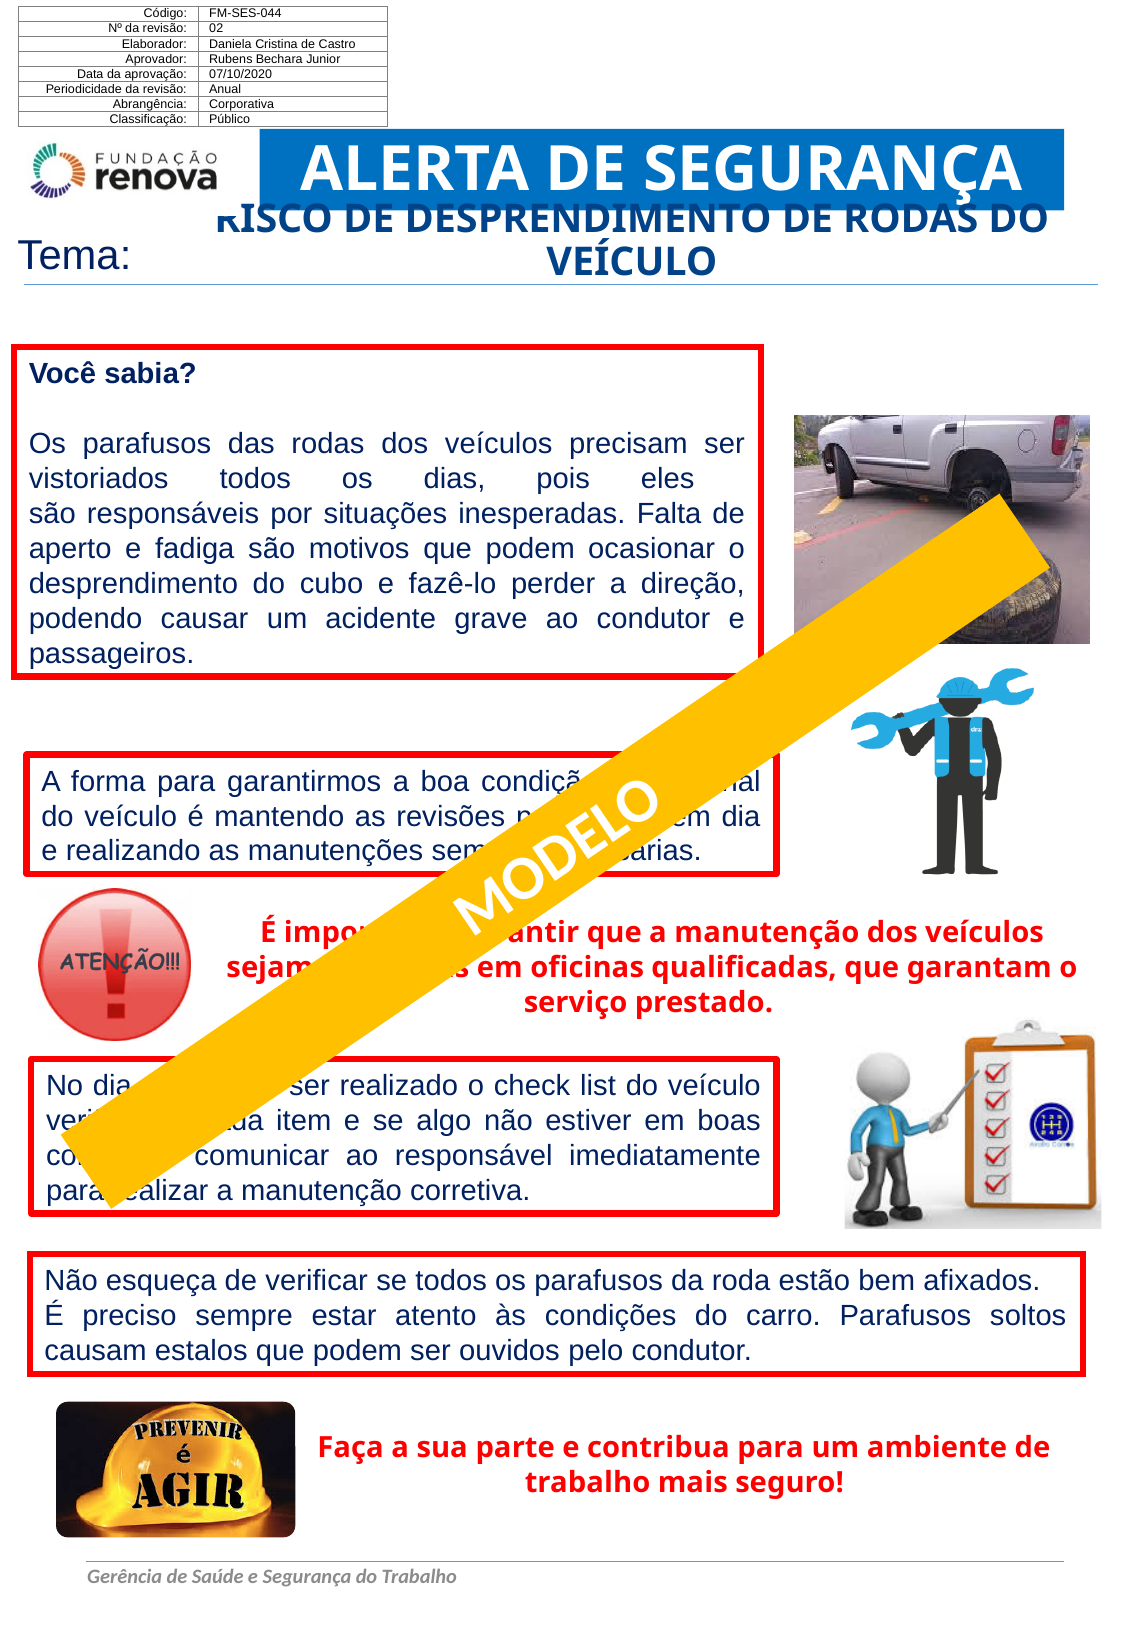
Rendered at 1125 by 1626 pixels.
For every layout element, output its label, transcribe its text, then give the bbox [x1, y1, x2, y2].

text_box Faça a sua parte e contribua para um ambiente de trabalho mais seguro! [300, 1421, 1069, 1507]
table_cell Público [199, 112, 387, 126]
table_cell Aprovador: [19, 52, 198, 66]
picture [794, 415, 1090, 644]
text_box A forma para garantirmos a boa condição operacional do veículo é mantendo as revisões periódicas em dia e realizando as manutenções sempre necessárias. [26, 754, 616, 875]
table_cell Classificação: [19, 112, 198, 126]
picture [56, 1401, 296, 1538]
text_box ALERTA DE SEGURANÇA [259, 128, 1065, 211]
text_box [762, 414, 1084, 465]
text_box Você sabia? Os parafusos das rodas dos veículos precisam ser vistoriados todos os dias, pois eles são responsáveis por situações inesperadas. Falta de aperto e fadiga são motivos que podem ocasionar o desprendimento do cubo e fazê-lo perder a direção, podendo causar um acidente grave ao condutor e passageiros. [13, 346, 762, 678]
picture [844, 1017, 1102, 1229]
table_cell 02 [199, 22, 387, 36]
table_header Código: [19, 7, 198, 21]
text_box MODELO [60, 633, 939, 1209]
text_box É importante garantir que a manutenção dos veículos sejam realizadas em oficinas qualificadas, que garantam o serviço prestado. [381, 905, 1099, 1026]
text_box No dia a dia deve ser realizado o check list do veículo verificando cada item e se algo não estiver em boas condições comunicar ao responsável imediatamente para realizar a manutenção corretiva. [31, 1058, 777, 1214]
picture [5, 132, 239, 216]
table_cell 07/10/2020 [199, 67, 387, 81]
text_box Tema: [5, 243, 138, 285]
table_cell Data da aprovação: [19, 67, 198, 81]
table_cell Rubens Bechara Junior [199, 52, 387, 66]
table_cell Periodicidade da revisão: [19, 82, 198, 96]
table_cell Elaborador: [19, 37, 198, 51]
table_cell Anual [199, 82, 387, 96]
table_cell Abrangência: [19, 97, 198, 111]
table_header FM-SES-044 [199, 7, 387, 21]
table_cell Daniela Cristina de Castro [199, 37, 387, 51]
text_box A forma para garantirmos a boa condição operacional do veículo é mantendo as revisões periódicas em dia e realizando as manutenções sempre necessárias. [602, 755, 777, 875]
text_box RISCO DE DESPRENDIMENTO DE RODAS DO VEÍCULO [138, 222, 1125, 291]
text_box É importante garantir que a manutenção dos veículos sejam realizadas em oficinas qualificadas, que garantam o serviço prestado. [205, 905, 395, 1026]
text_box Não esqueça de verificar se todos os parafusos da roda estão bem afixados. É preciso sempre estar atento às condições do carro. Parafusos soltos causam estalos que podem ser ouvidos pelo condutor. [29, 1253, 1084, 1375]
footer Gerência de Saúde e Segurança do Trabalho [75, 1532, 551, 1594]
table_cell Nº da revisão: [19, 22, 198, 36]
picture [849, 659, 1050, 882]
picture [38, 888, 193, 1041]
table_cell Corporativa [199, 97, 387, 111]
